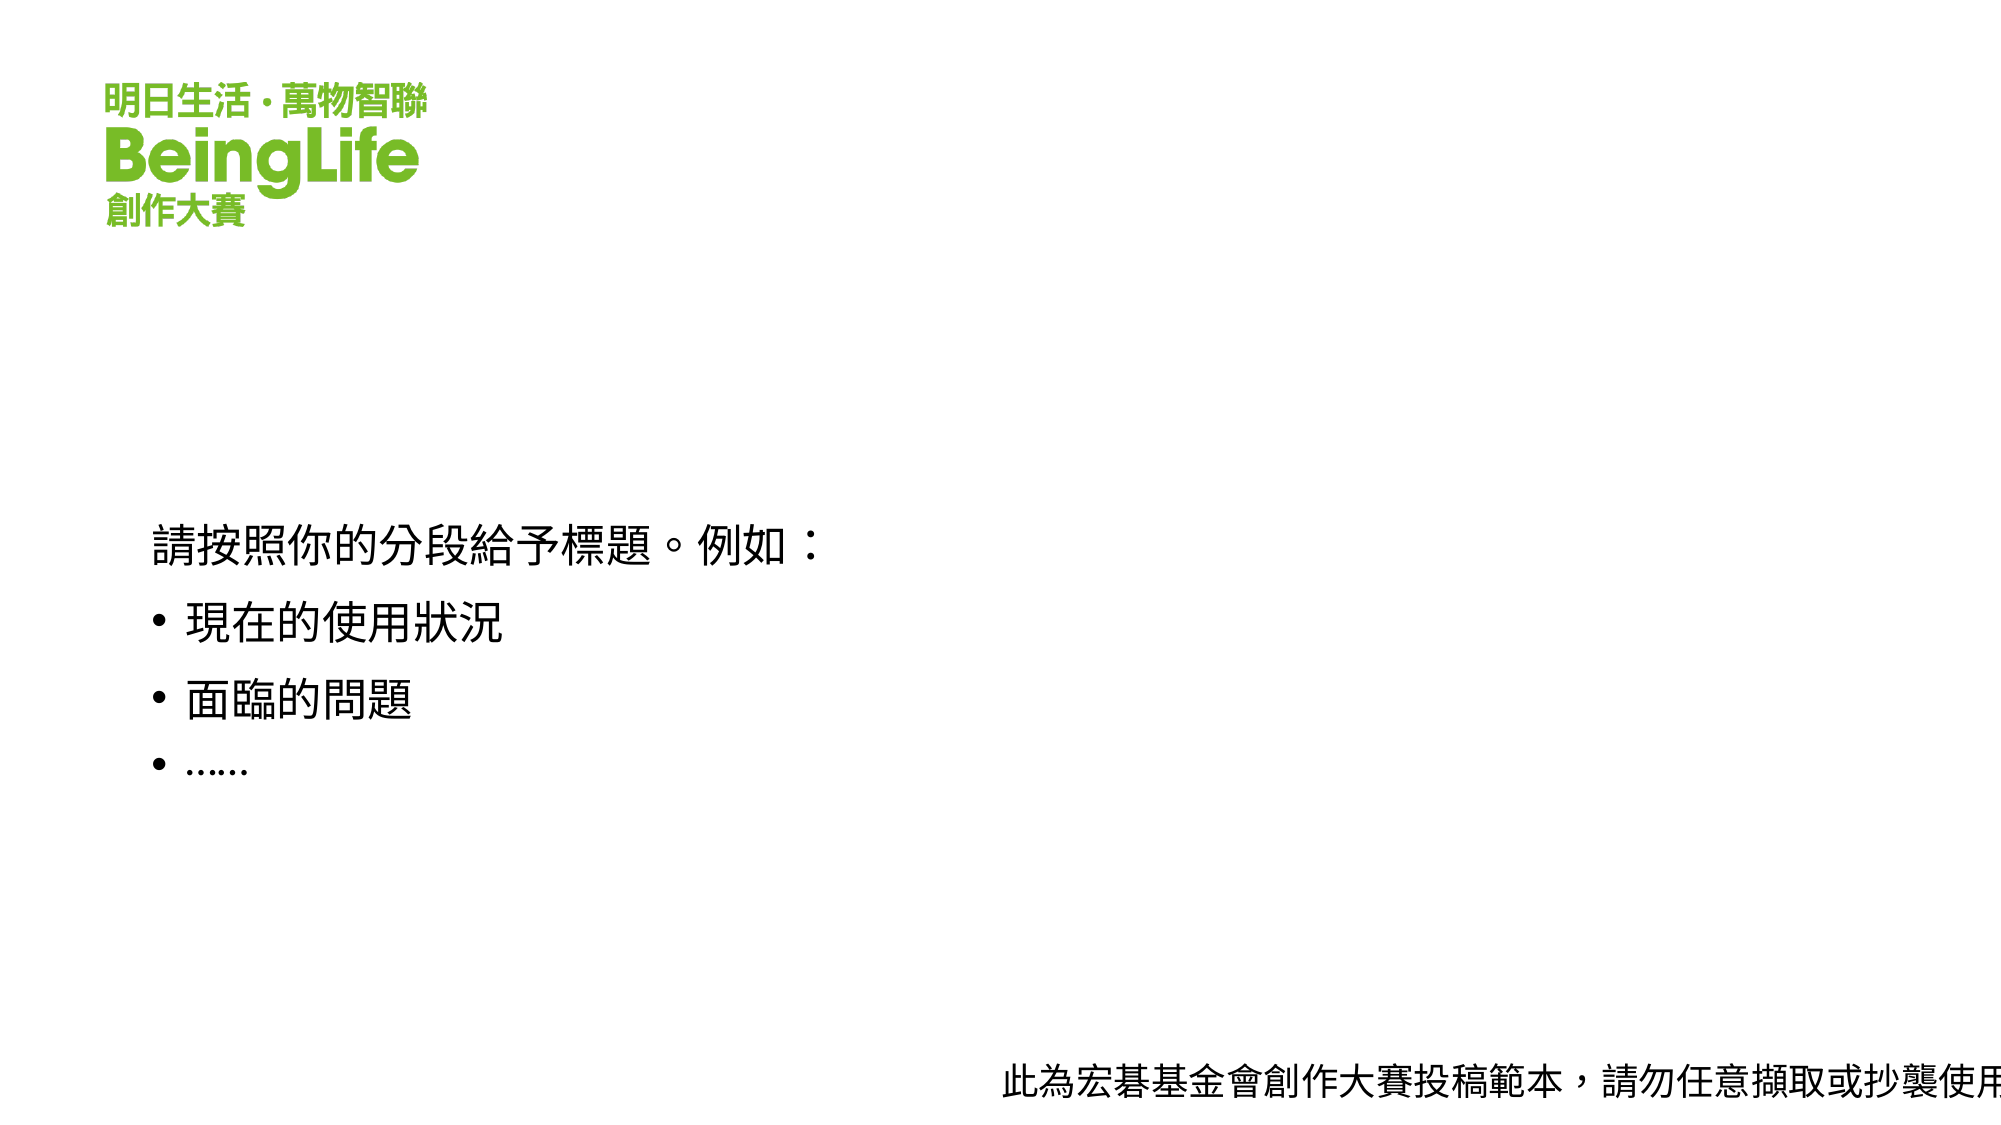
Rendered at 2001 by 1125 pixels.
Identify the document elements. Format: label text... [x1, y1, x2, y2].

list 請按照你的分段給予標題。例如： 現在的使用狀況 面臨的問題 …… [0, 502, 1725, 797]
picture [105, 82, 427, 227]
